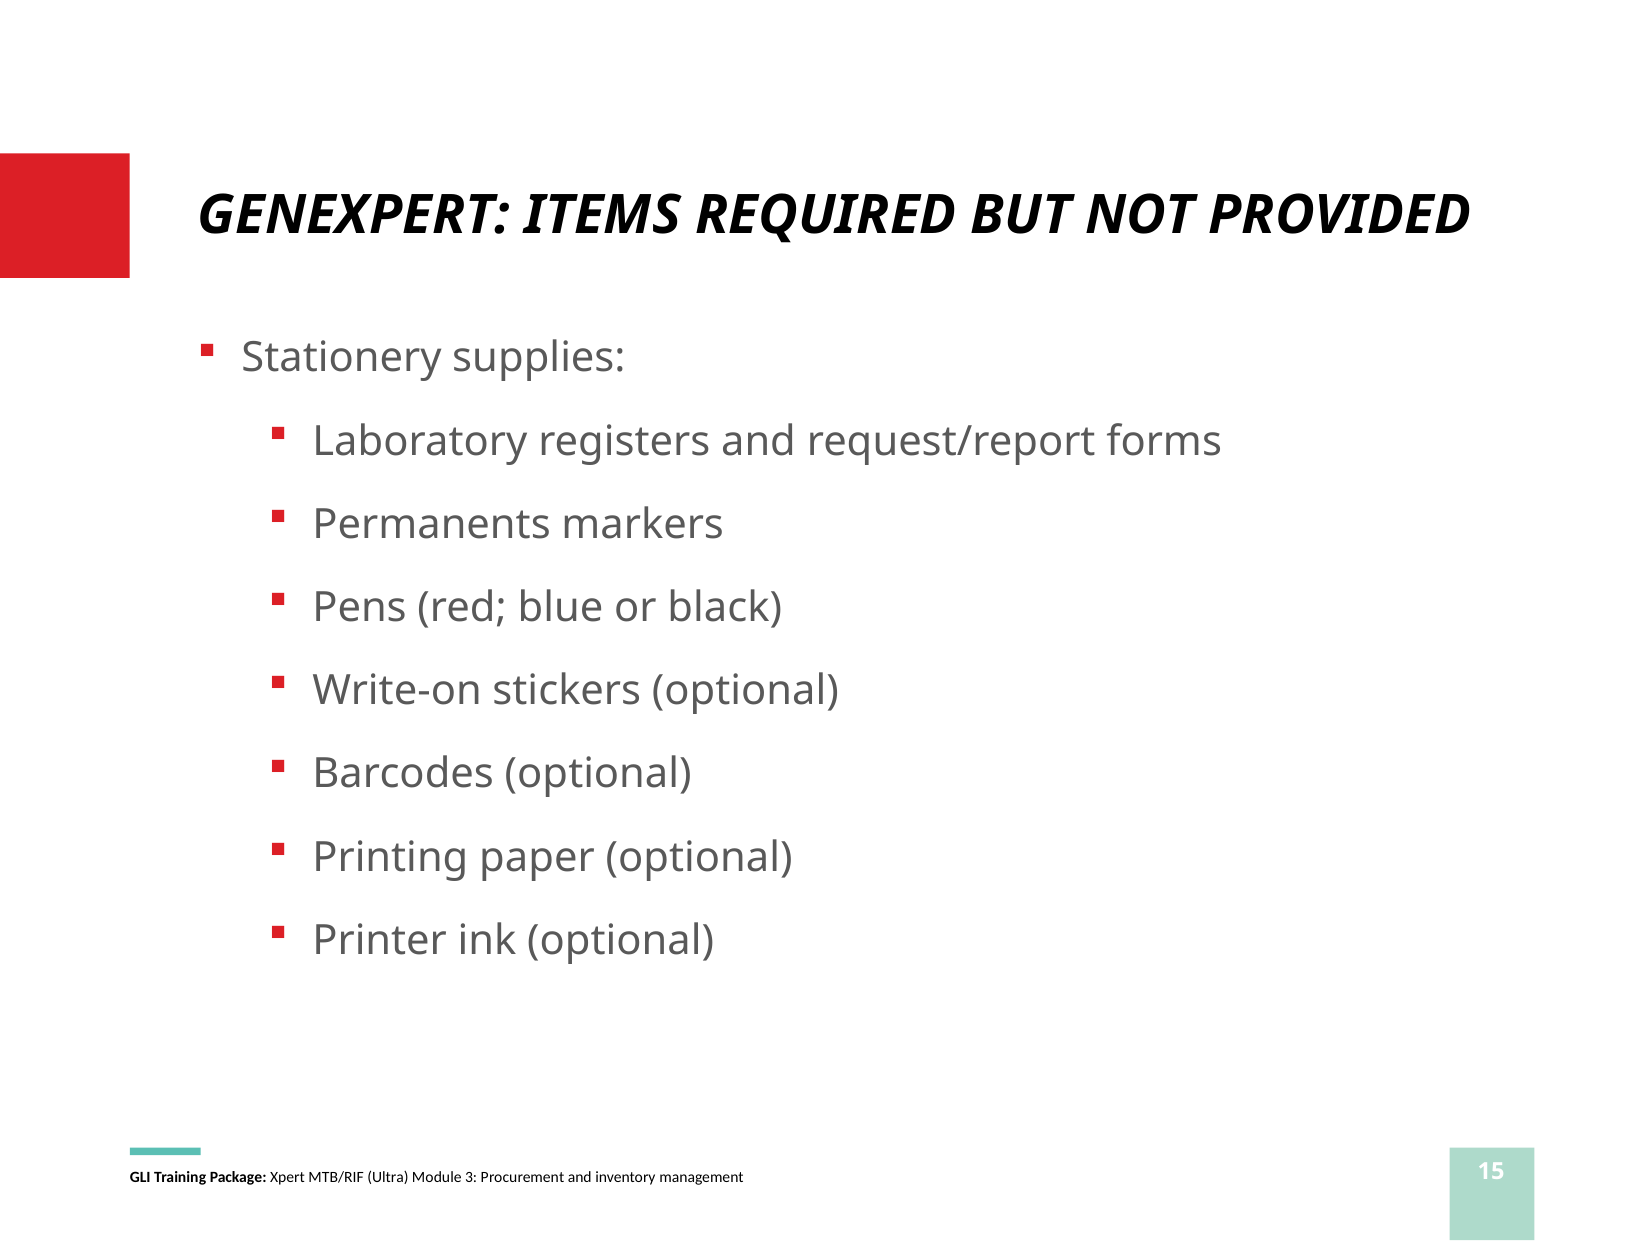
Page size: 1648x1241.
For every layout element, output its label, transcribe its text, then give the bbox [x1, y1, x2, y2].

list Stationery supplies: Laboratory registers and request/report forms Permanents markers Pens (red; blue or black) Write-on stickers (optional) Barcodes (optional) Printing paper (optional) Printer ink (optional) [197, 330, 1450, 1087]
title GENEXPERT: ITEMS REQUIRED BUT NOT PROVIDED [197, 153, 1524, 278]
